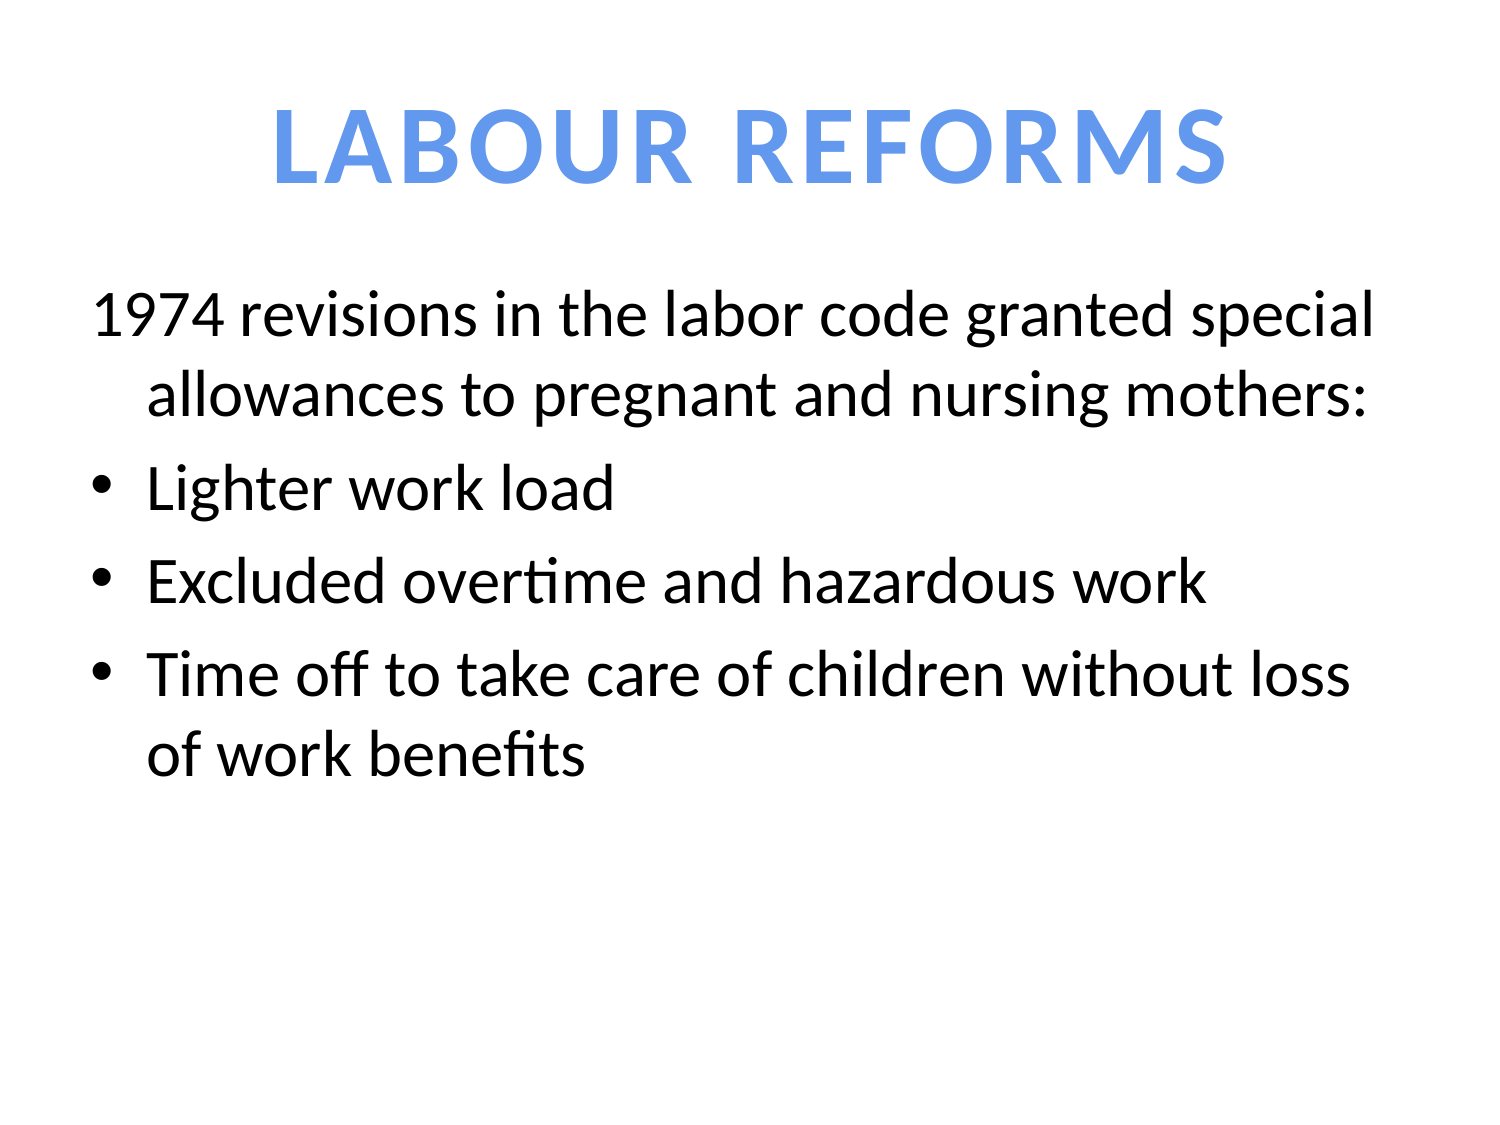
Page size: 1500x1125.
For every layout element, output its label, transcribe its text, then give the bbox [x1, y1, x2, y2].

list 1974 revisions in the labor code granted special allowances to pregnant and nursing mothers: Lighter work load Excluded overtime and hazardous work Time off to take care of children without loss of work benefits [75, 262, 1425, 1005]
title LABOUR REFORMS [75, 37, 1425, 241]
